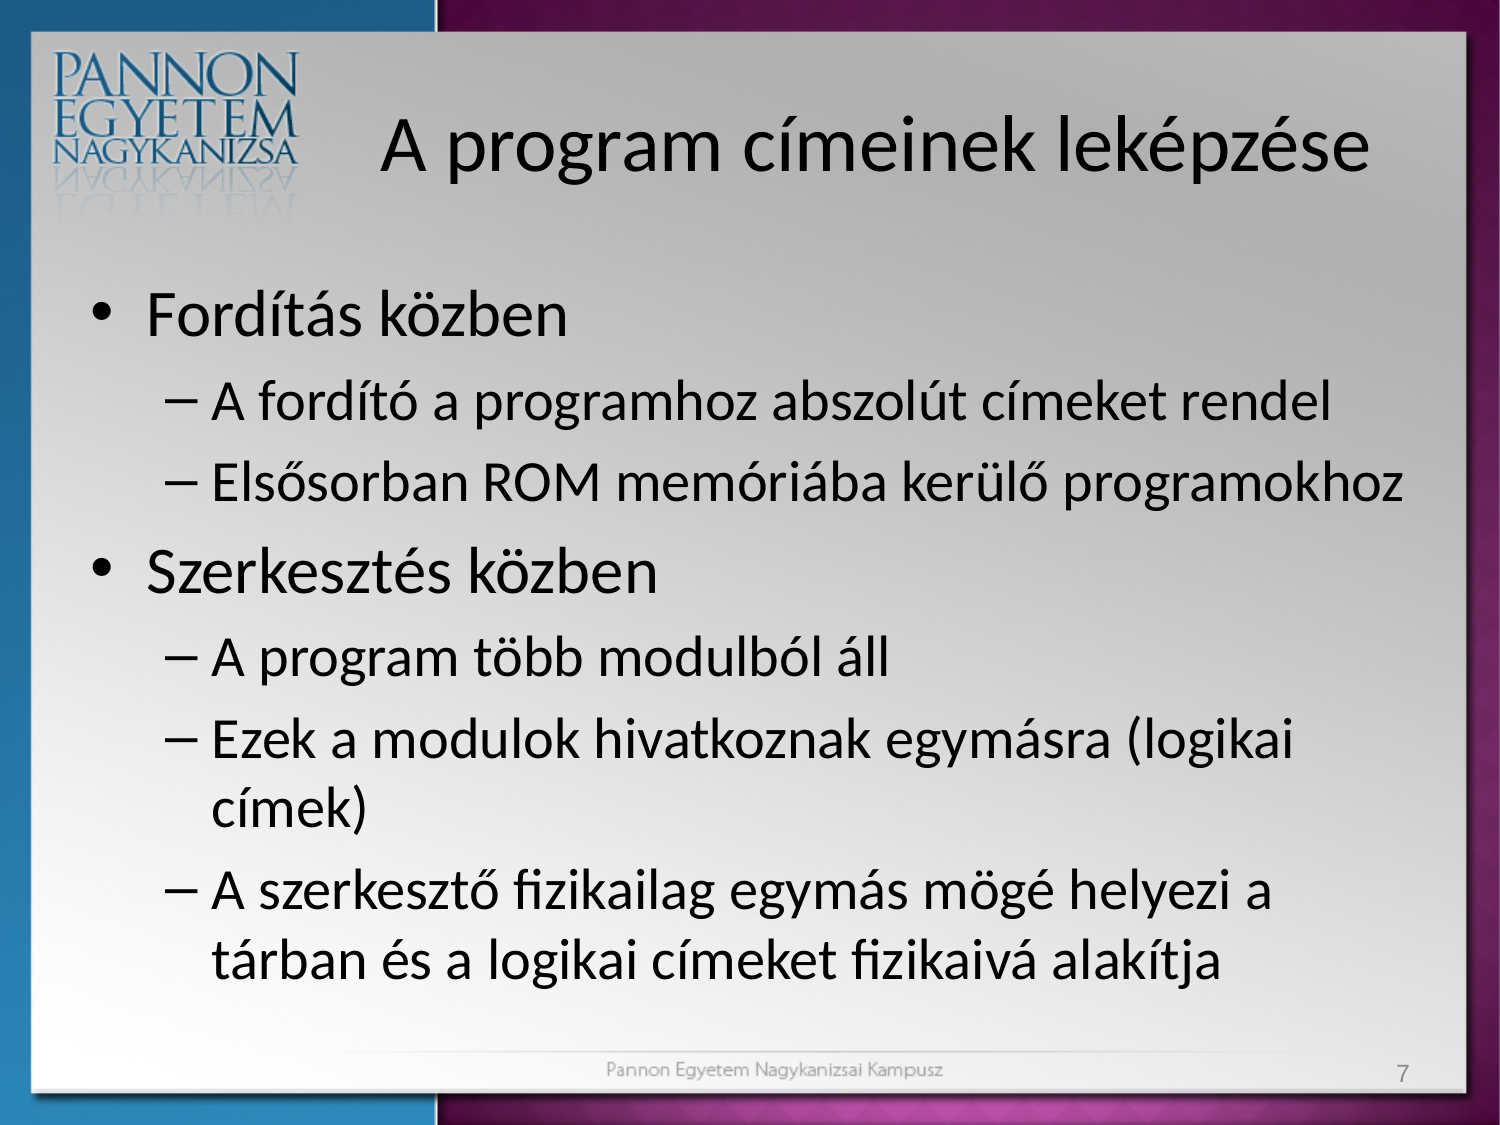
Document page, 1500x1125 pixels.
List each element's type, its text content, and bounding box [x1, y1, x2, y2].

list Fordítás közben A fordító a programhoz abszolút címeket rendel Elsősorban ROM memóriába kerülő programokhoz Szerkesztés közben A program több modulból áll Ezek a modulok hivatkoznak egymásra (logikai címek) A szerkesztő fizikailag egymás mögé helyezi a tárban és a logikai címeket fizikaivá alakítja [75, 262, 1425, 1038]
slide_number 7 [1074, 1042, 1425, 1103]
title A program címeinek leképzése [328, 45, 1425, 233]
picture [0, 0, 1500, 1125]
